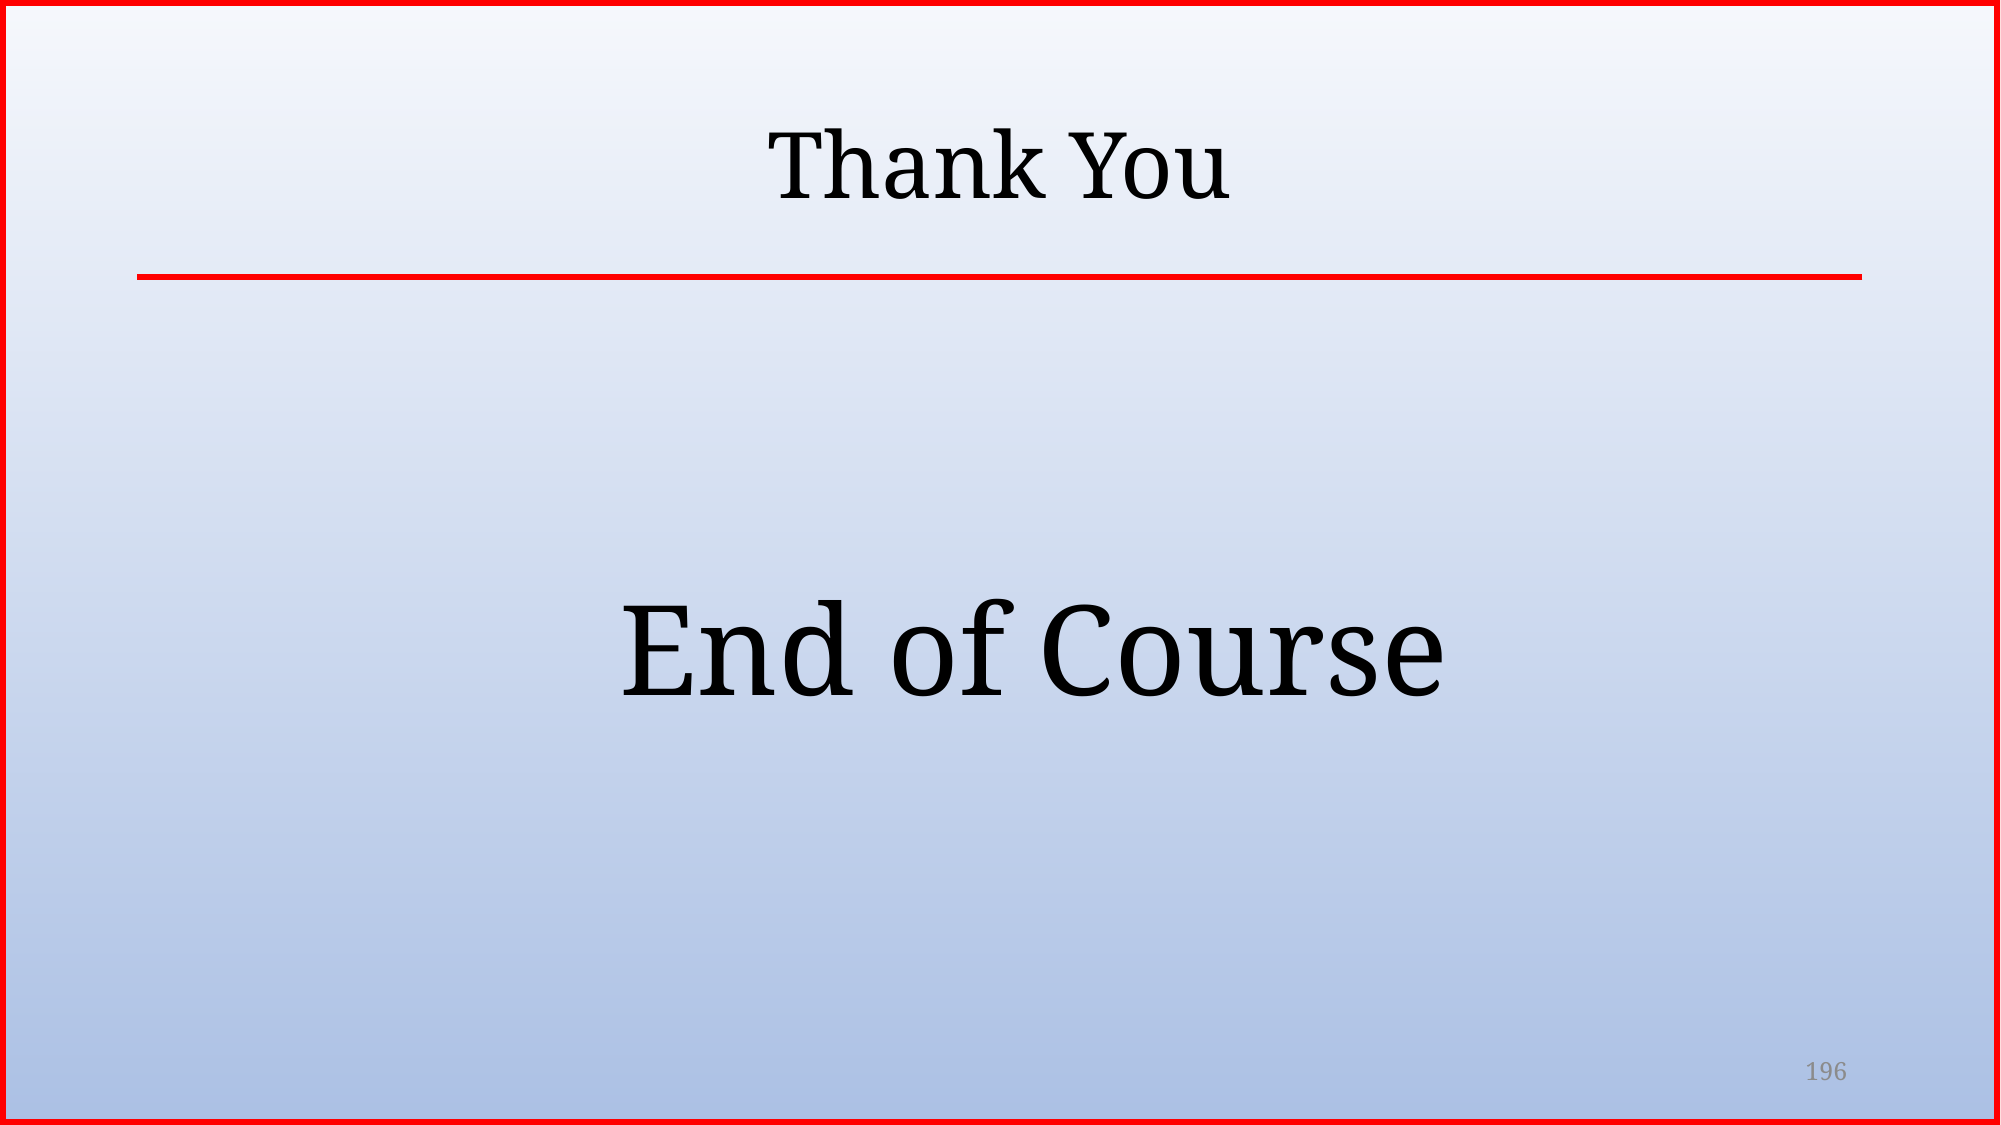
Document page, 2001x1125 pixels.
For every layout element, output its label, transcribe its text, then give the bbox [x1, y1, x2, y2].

title Thank You [137, 59, 1863, 278]
slide_number 196 [1412, 1042, 1863, 1103]
list End of Course [171, 580, 1897, 741]
